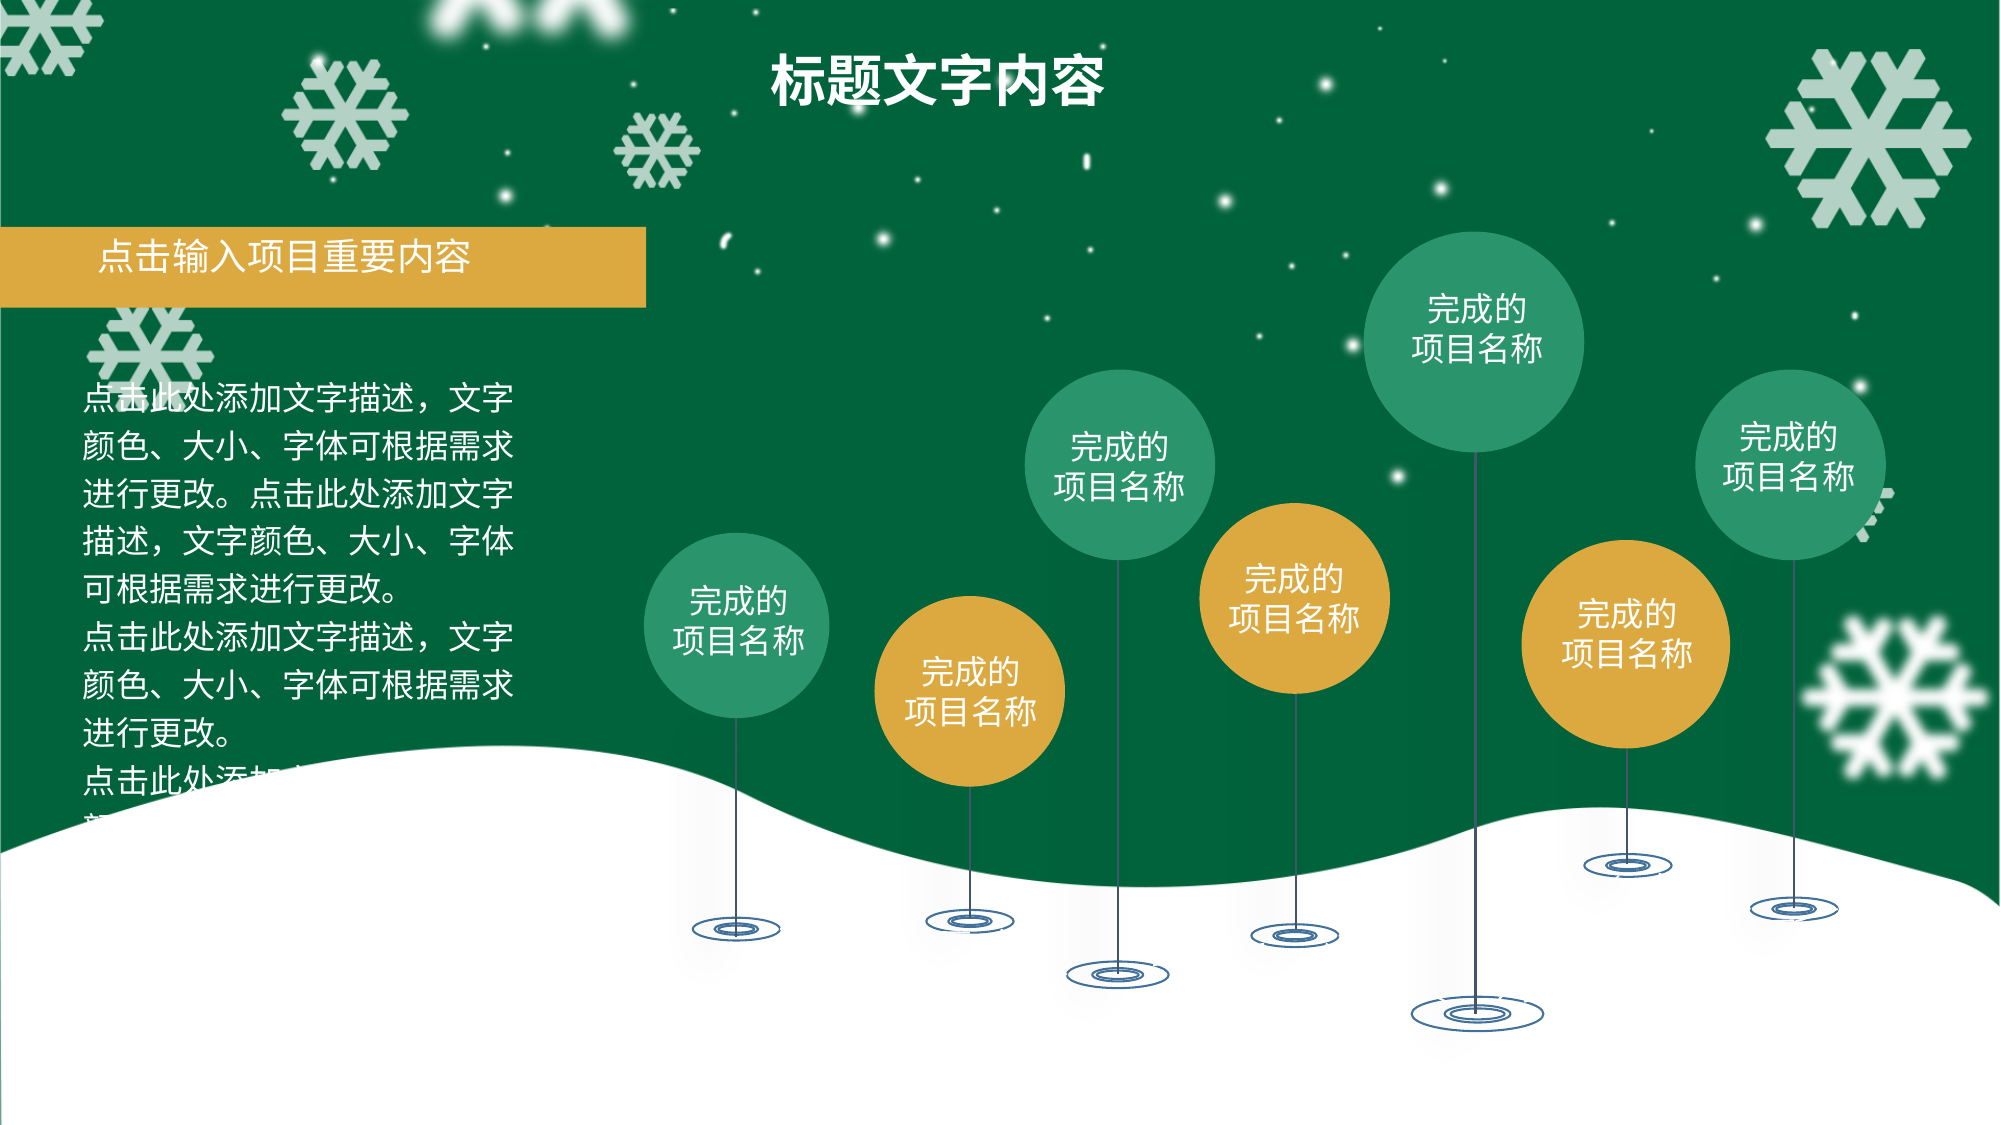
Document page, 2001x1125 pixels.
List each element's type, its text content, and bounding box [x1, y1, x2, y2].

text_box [692, 854, 1838, 1032]
text_box [0, 226, 647, 308]
text_box 点击此处添加文字描述，文字颜色、大小、字体可根据需求进行更改。点击此处添加文字描述，文字颜色、大小、字体可根据需求进行更改。 点击此处添加文字描述，文字颜色、大小、字体可根据需求进行更改。 点击此处添加文字描述，文字颜色、大小、字体可根据需求进行更改。 [67, 361, 563, 952]
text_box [1521, 539, 1731, 865]
picture [0, 0, 2000, 1125]
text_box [1363, 231, 1585, 1015]
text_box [1216, 502, 1363, 930]
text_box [1024, 369, 1216, 974]
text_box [874, 595, 1024, 919]
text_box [1695, 369, 1886, 908]
text_box 点击输入项目重要内容 [82, 224, 488, 285]
text_box 标题文字内容 [38, 37, 1839, 121]
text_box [643, 532, 830, 938]
